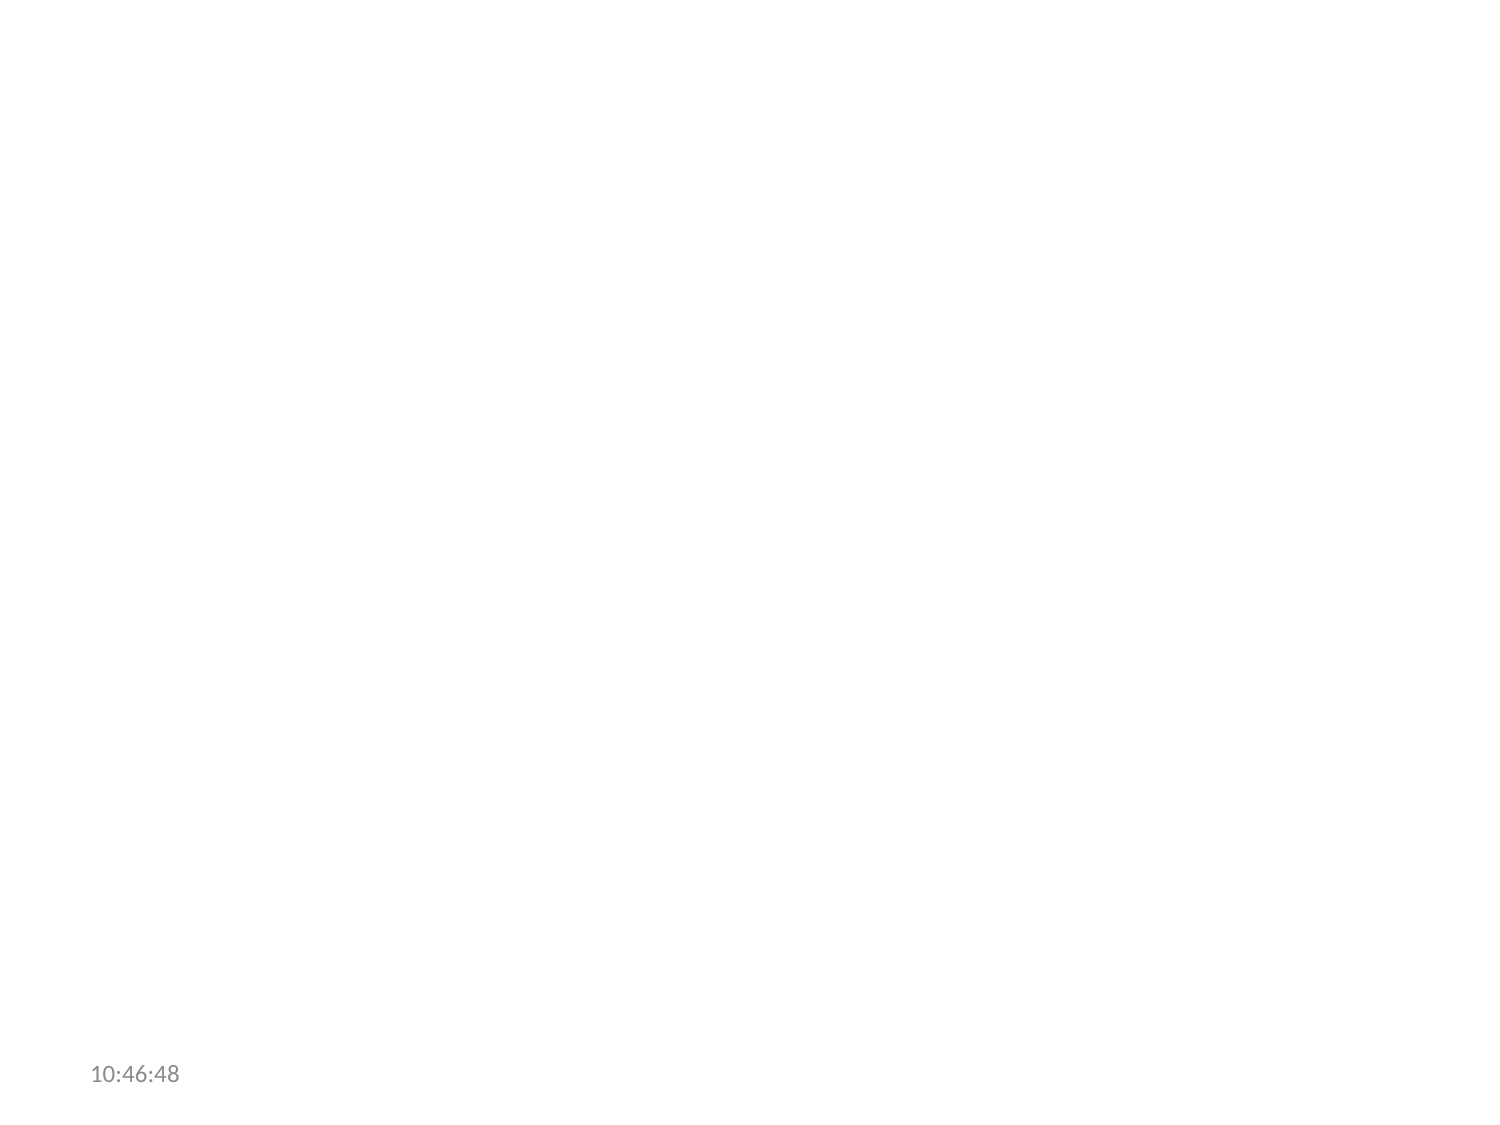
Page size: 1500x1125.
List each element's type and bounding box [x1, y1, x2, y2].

slide_number [75, 1042, 425, 1103]
